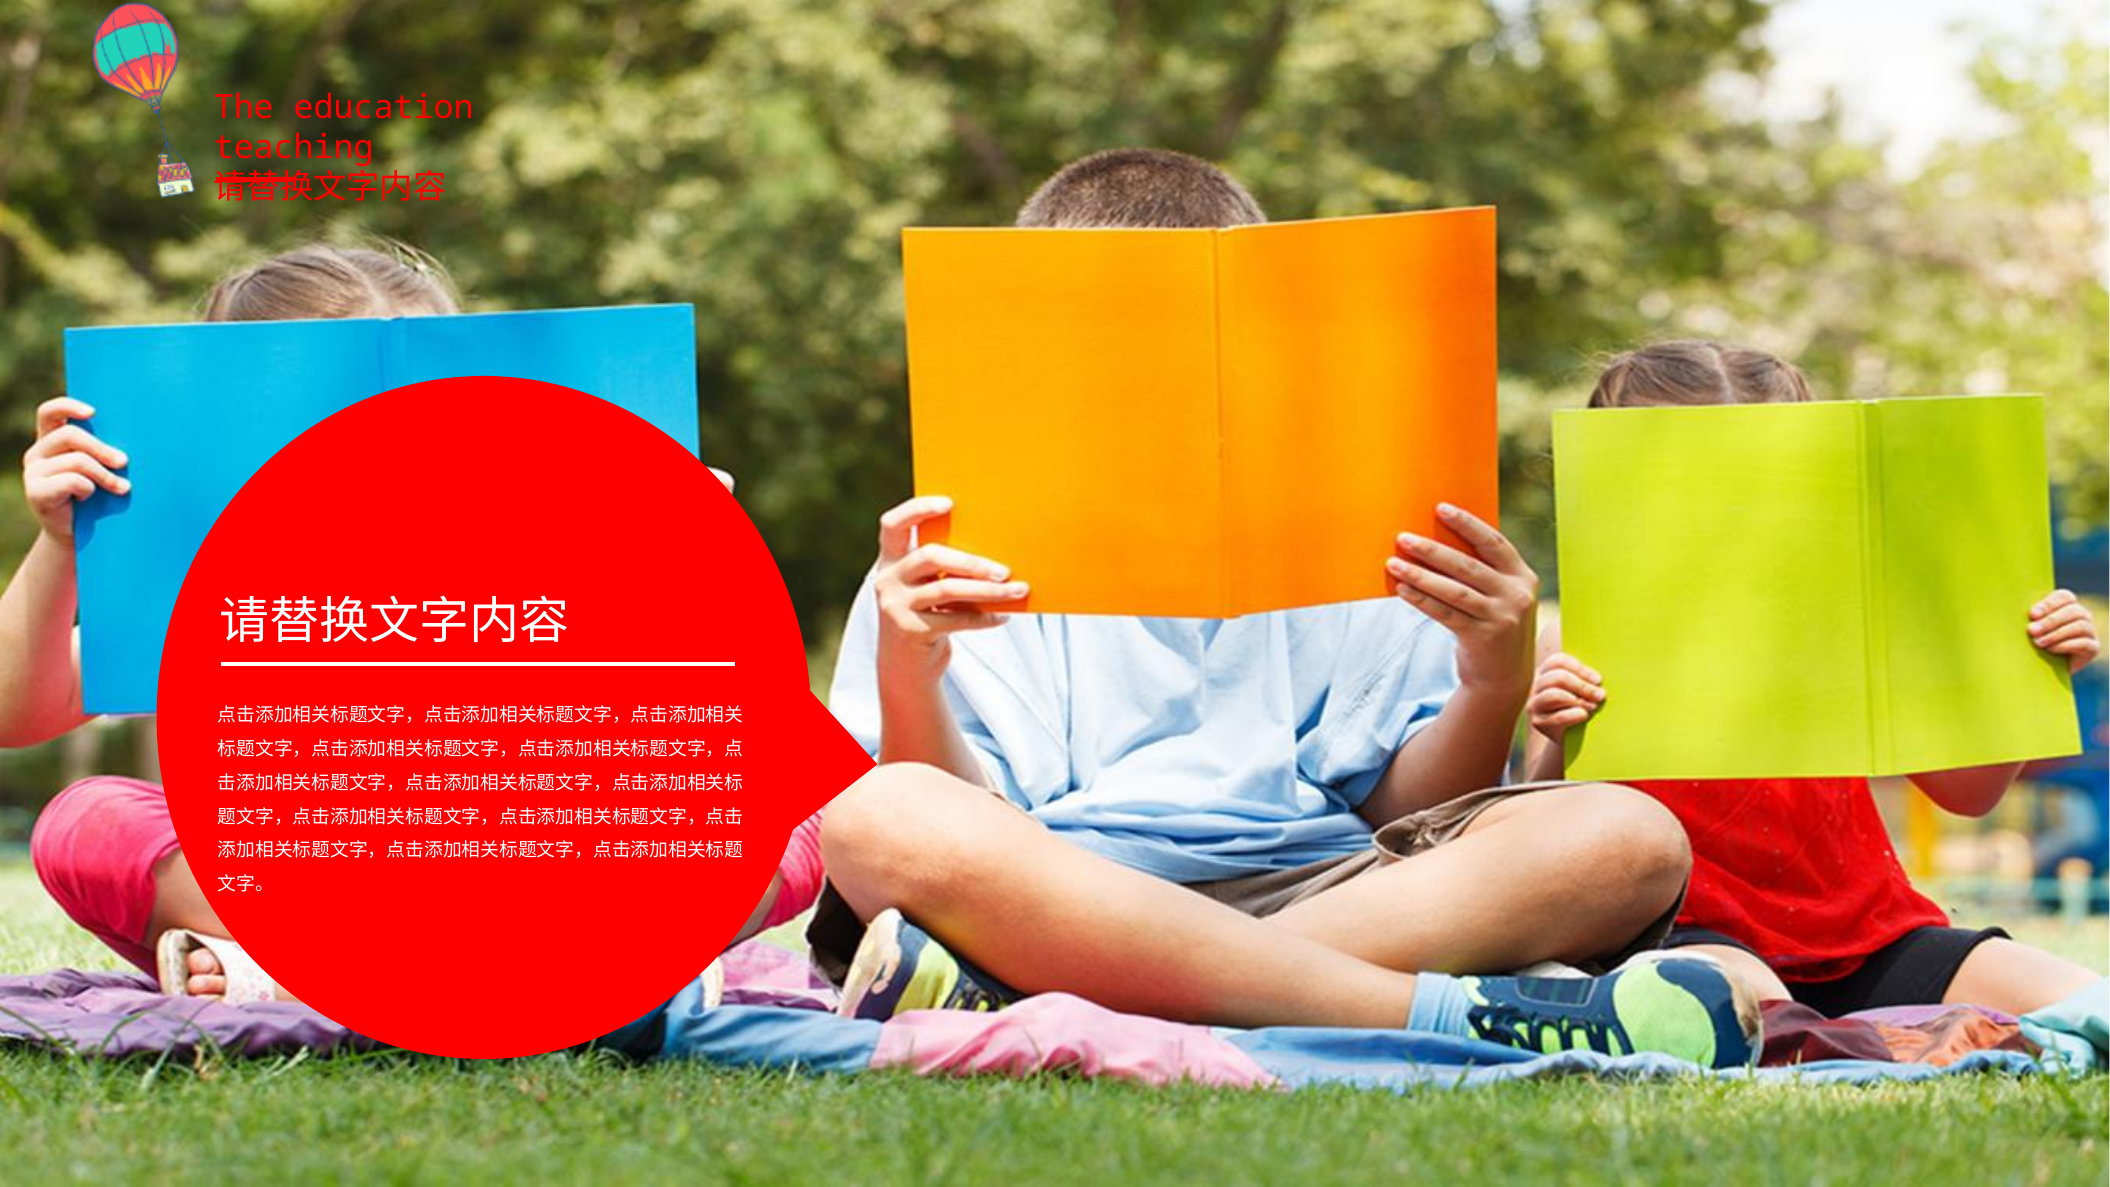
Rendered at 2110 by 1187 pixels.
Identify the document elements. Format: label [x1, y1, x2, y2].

picture [0, 0, 2110, 1187]
text_box [156, 375, 849, 1059]
